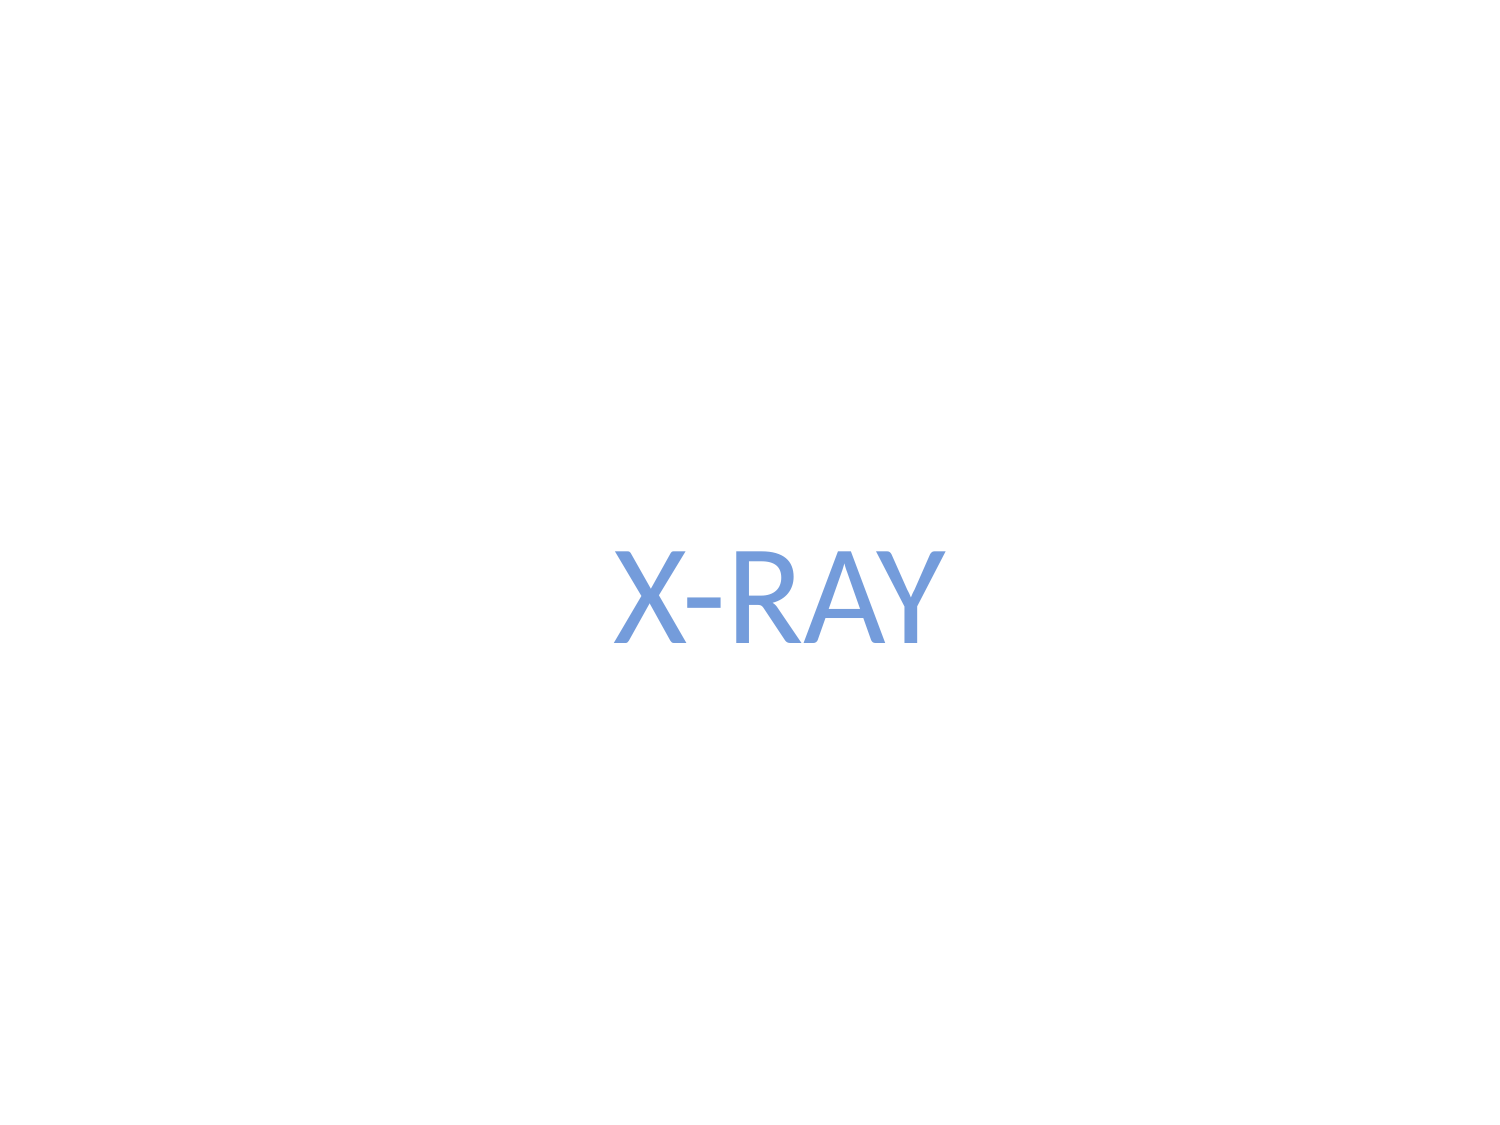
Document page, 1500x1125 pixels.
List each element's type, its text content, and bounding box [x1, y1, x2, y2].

title X-RAY [70, 492, 1421, 680]
